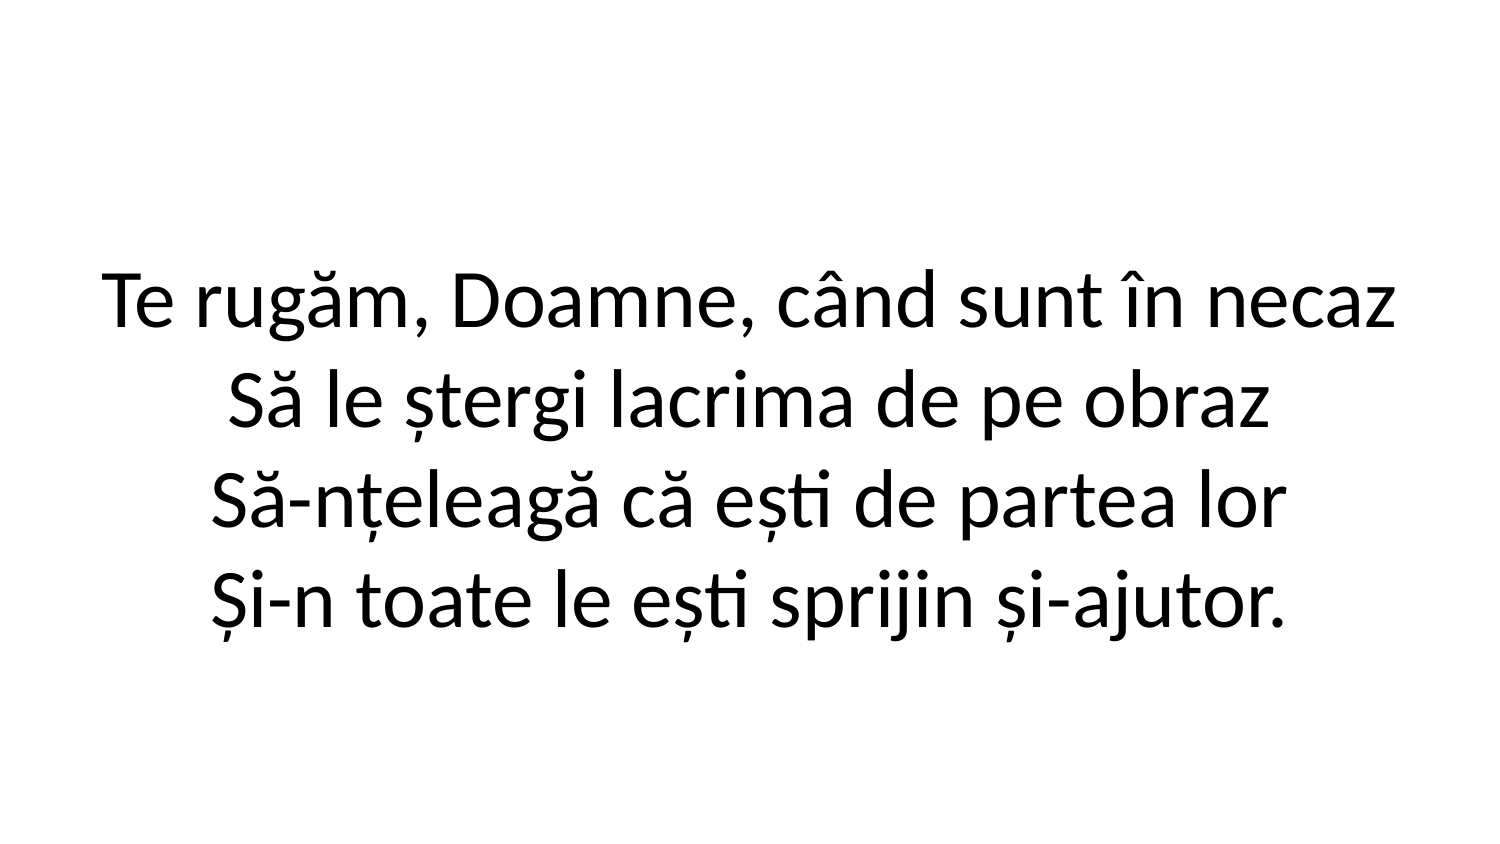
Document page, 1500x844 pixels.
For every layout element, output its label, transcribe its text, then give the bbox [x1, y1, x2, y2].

text_box Te rugăm, Doamne, când sunt în necaz Să le ștergi lacrima de pe obraz Să-nțeleagă că ești de partea lor Și-n toate le ești sprijin și-ajutor. [86, 192, 1414, 652]
